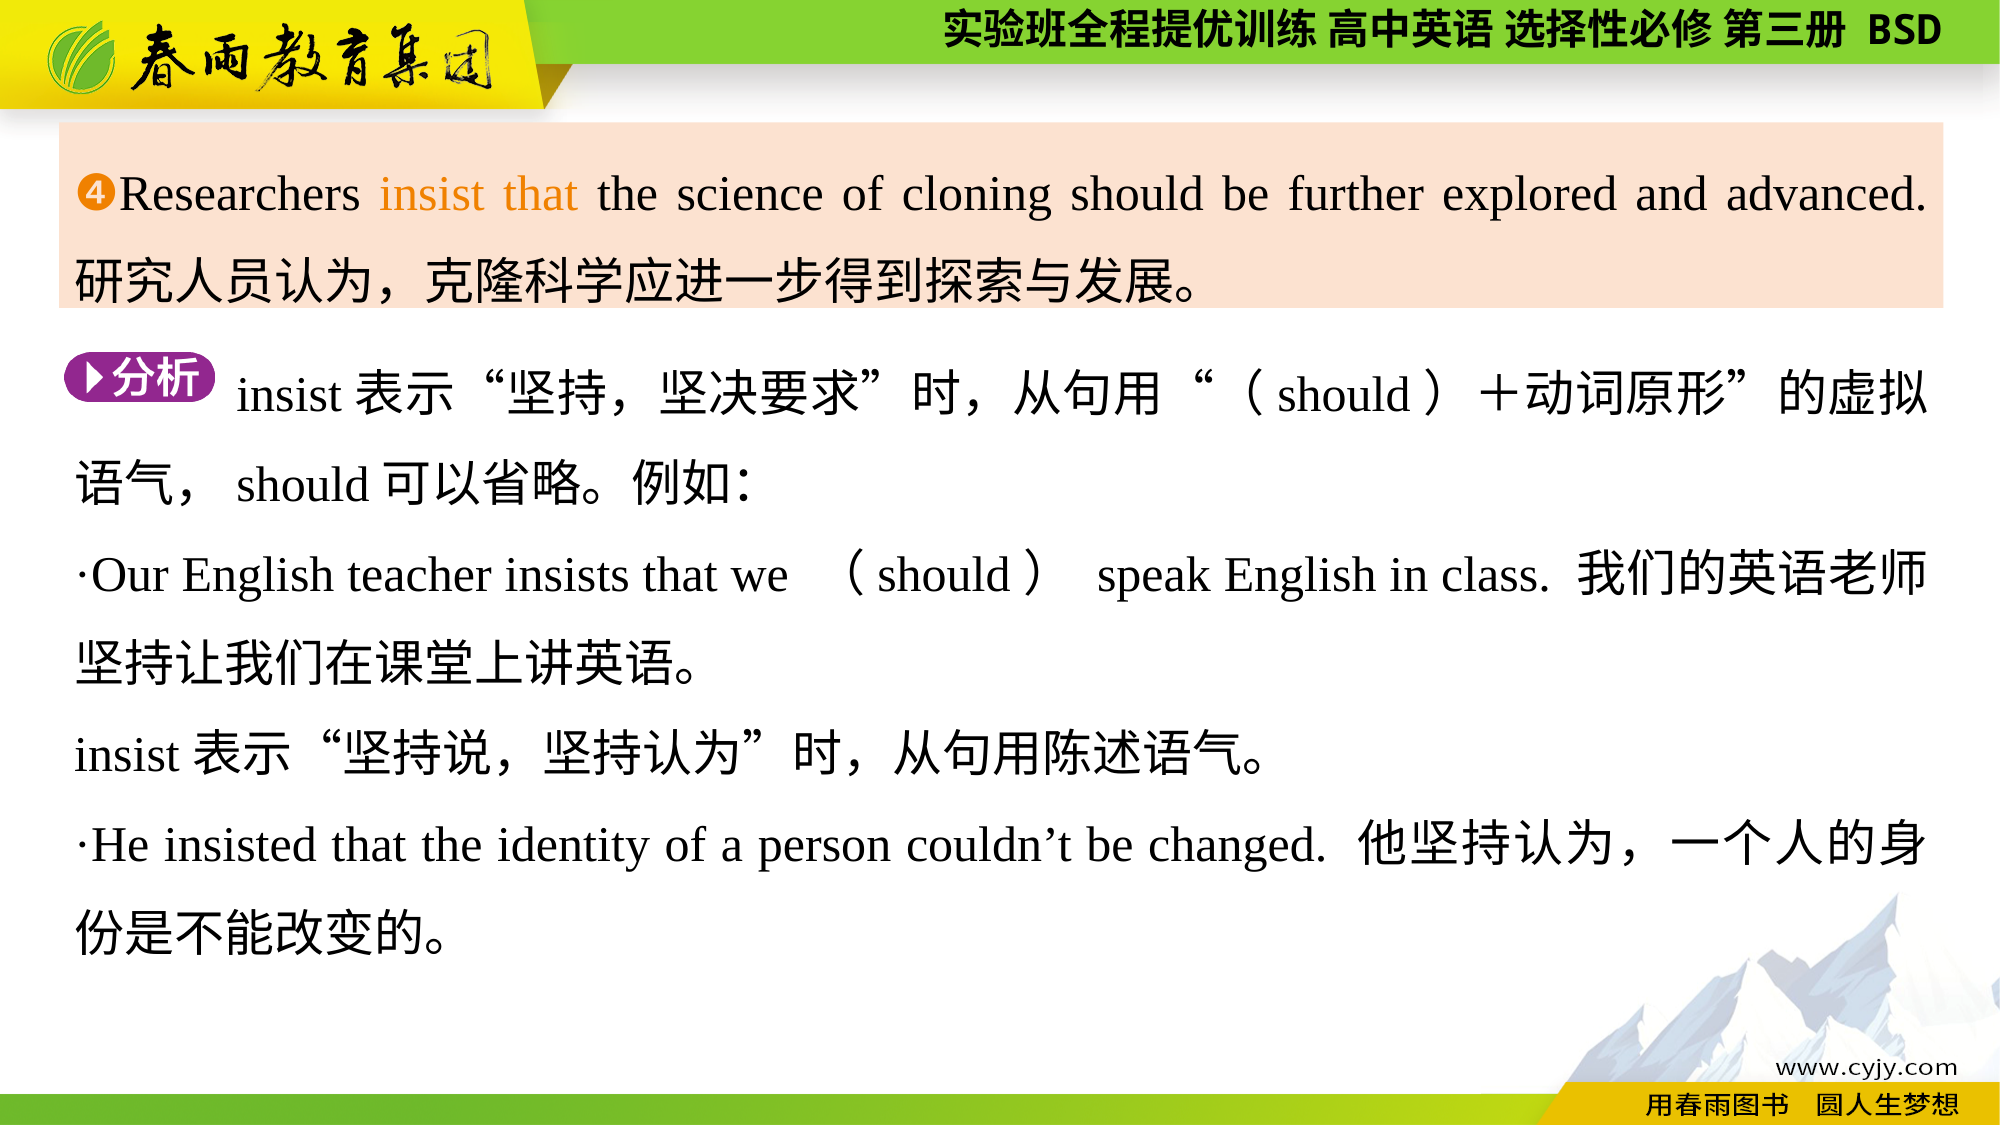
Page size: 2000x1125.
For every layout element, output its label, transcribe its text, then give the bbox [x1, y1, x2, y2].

list ❹Researchers insist that the science of cloning should be further explored and advanced. 研究人员认为，克隆科学应进一步得到探索与发展。 [59, 122, 1944, 308]
text_box insist表示“坚持，坚决要求”时，从句用“（should）＋动词原形”的虚拟语气，should可以省略。例如： ·Our English teacher insists that we （should） speak English in class. 我们的英语老师坚持让我们在课堂上讲英语。 insist表示“坚持说，坚持认为”时，从句用陈述语气。 ·He insisted that the identity of a person couldn’t be changed. 他坚持认为，一个人的身份是不能改变的。 [59, 324, 1944, 970]
picture [0, 0, 2000, 1125]
